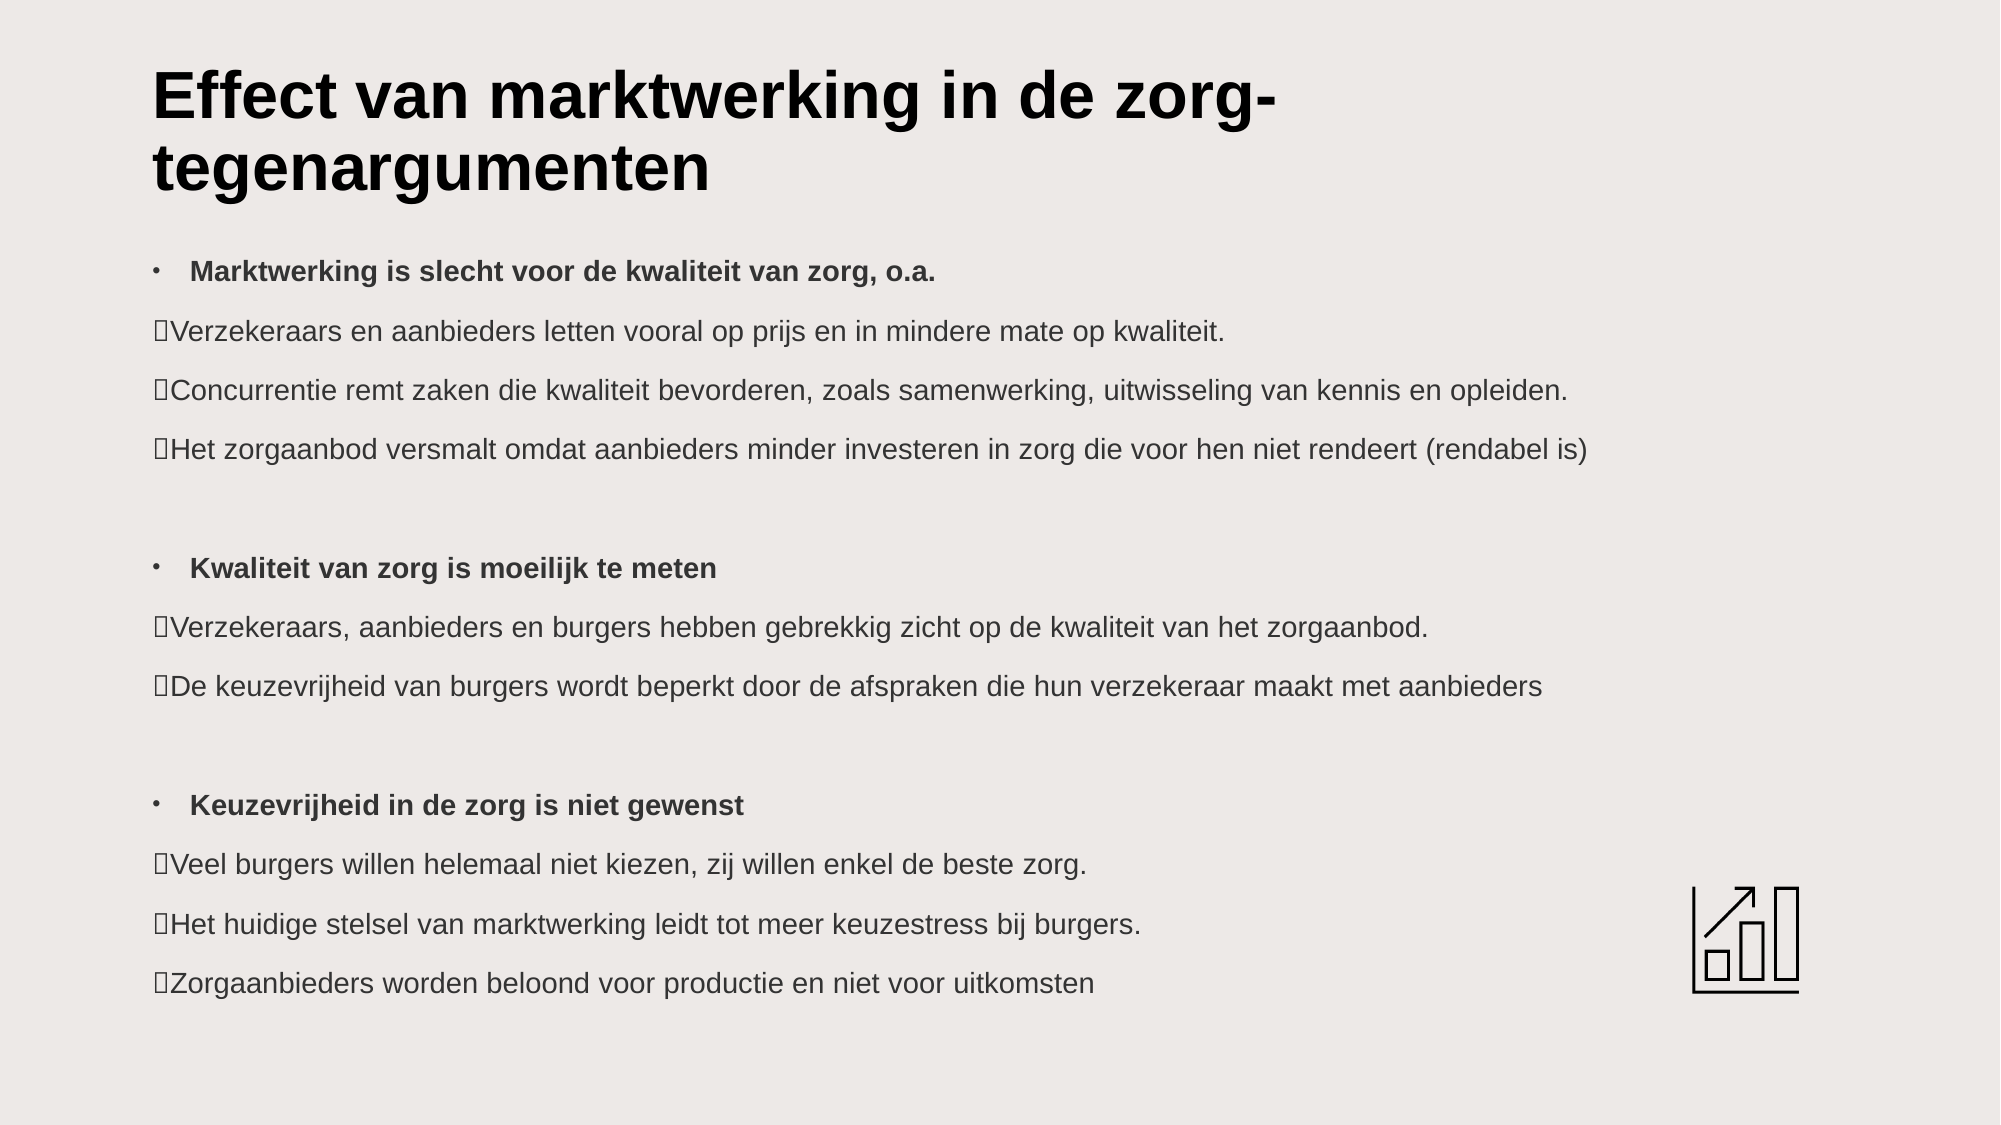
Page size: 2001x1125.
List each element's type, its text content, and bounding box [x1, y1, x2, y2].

list Marktwerking is slecht voor de kwaliteit van zorg, o.a. Verzekeraars en aanbieders letten vooral op prijs en in mindere mate op kwaliteit. Concurrentie remt zaken die kwaliteit bevorderen, zoals samenwerking, uitwisseling van kennis en opleiden. Het zorgaanbod versmalt omdat aanbieders minder investeren in zorg die voor hen niet rendeert (rendabel is) Kwaliteit van zorg is moeilijk te meten Verzekeraars, aanbieders en burgers hebben gebrekkig zicht op de kwaliteit van het zorgaanbod. De keuzevrijheid van burgers wordt beperkt door de afspraken die hun verzekeraar maakt met aanbieders Keuzevrijheid in de zorg is niet gewenst Veel burgers willen helemaal niet kiezen, zij willen enkel de beste zorg. Het huidige stelsel van marktwerking leidt tot meer keuzestress bij burgers. Zorgaanbieders worden beloond voor productie en niet voor uitkomsten [137, 241, 1863, 1014]
picture [1670, 863, 1821, 1014]
title Effect van marktwerking in de zorg- tegenargumenten [137, 95, 1863, 213]
